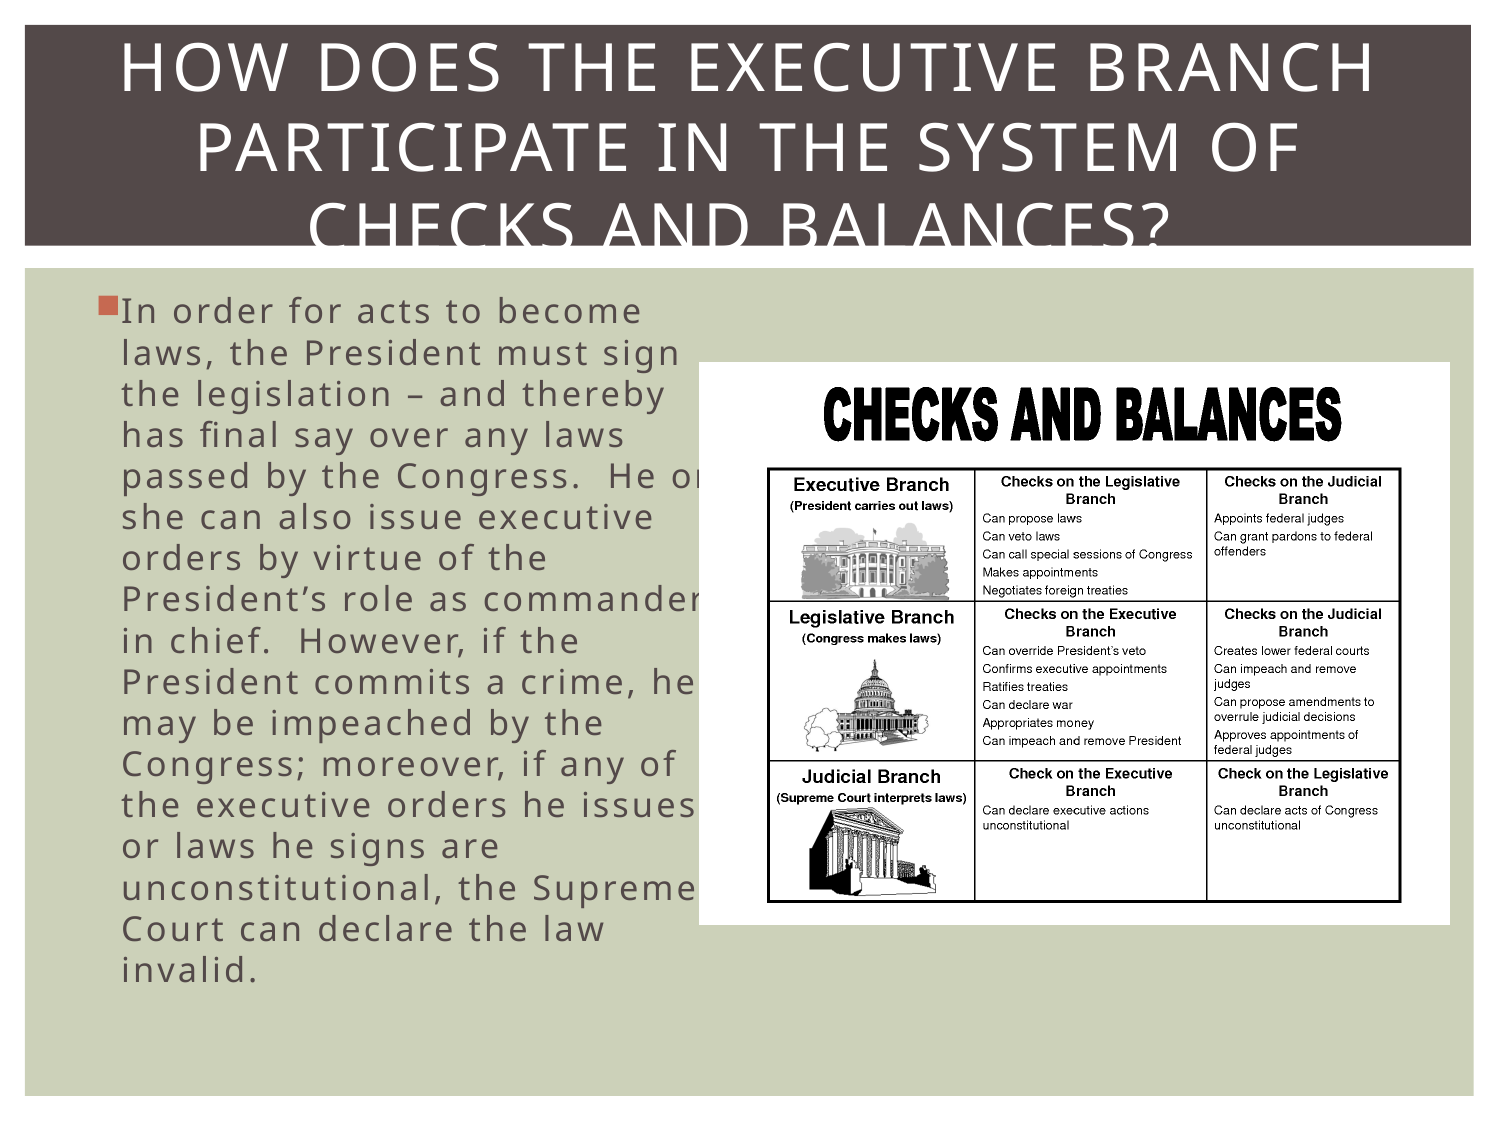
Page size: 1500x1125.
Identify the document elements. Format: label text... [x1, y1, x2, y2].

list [699, 362, 1451, 926]
list In order for acts to become laws, the President must sign the legislation – and thereby has final say over any laws passed by the Congress. He or she can also issue executive orders by virtue of the President’s role as commander in chief. However, if the President commits a crime, he may be impeached by the Congress; moreover, if any of the executive orders he issues or laws he signs are unconstitutional, the Supreme Court can declare the law invalid. [75, 281, 738, 1005]
title How does the executive branch participate in the system of checks and balances? [62, 58, 1438, 232]
